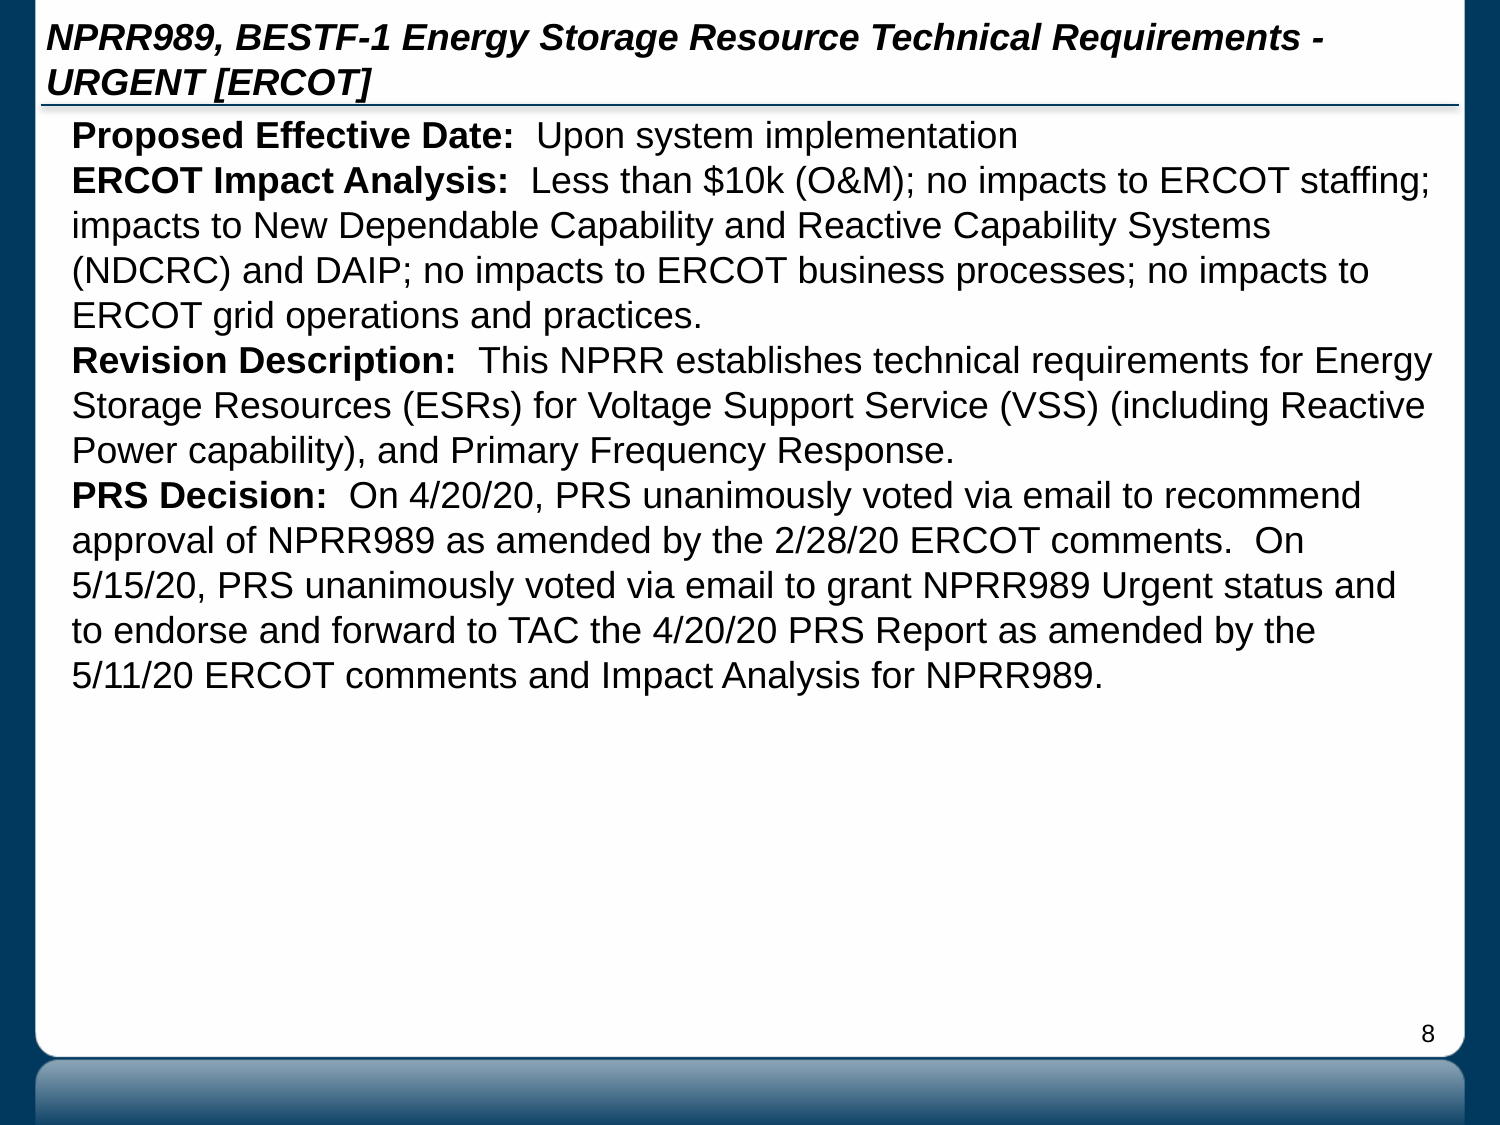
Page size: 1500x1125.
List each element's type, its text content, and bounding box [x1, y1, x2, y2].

picture [35, 0, 1465, 1125]
title NPRR989, BESTF-1 Energy Storage Resource Technical Requirements - URGENT [ERCOT] [31, 20, 1464, 97]
text_box Proposed Effective Date: Upon system implementation ERCOT Impact Analysis: Less than $10k (O&M); no impacts to ERCOT staffing; impacts to New Dependable Capability and Reactive Capability Systems (NDCRC) and DAIP; no impacts to ERCOT business processes; no impacts to ERCOT grid operations and practices. Revision Description: This NPRR establishes technical requirements for Energy Storage Resources (ESRs) for Voltage Support Service (VSS) (including Reactive Power capability), and Primary Frequency Response. PRS Decision: On 4/20/20, PRS unanimously voted via email to recommend approval of NPRR989 as amended by the 2/28/20 ERCOT comments. On 5/15/20, PRS unanimously voted via email to grant NPRR989 Urgent status and to endorse and forward to TAC the 4/20/20 PRS Report as amended by the 5/11/20 ERCOT comments and Impact Analysis for NPRR989. [56, 103, 1448, 704]
